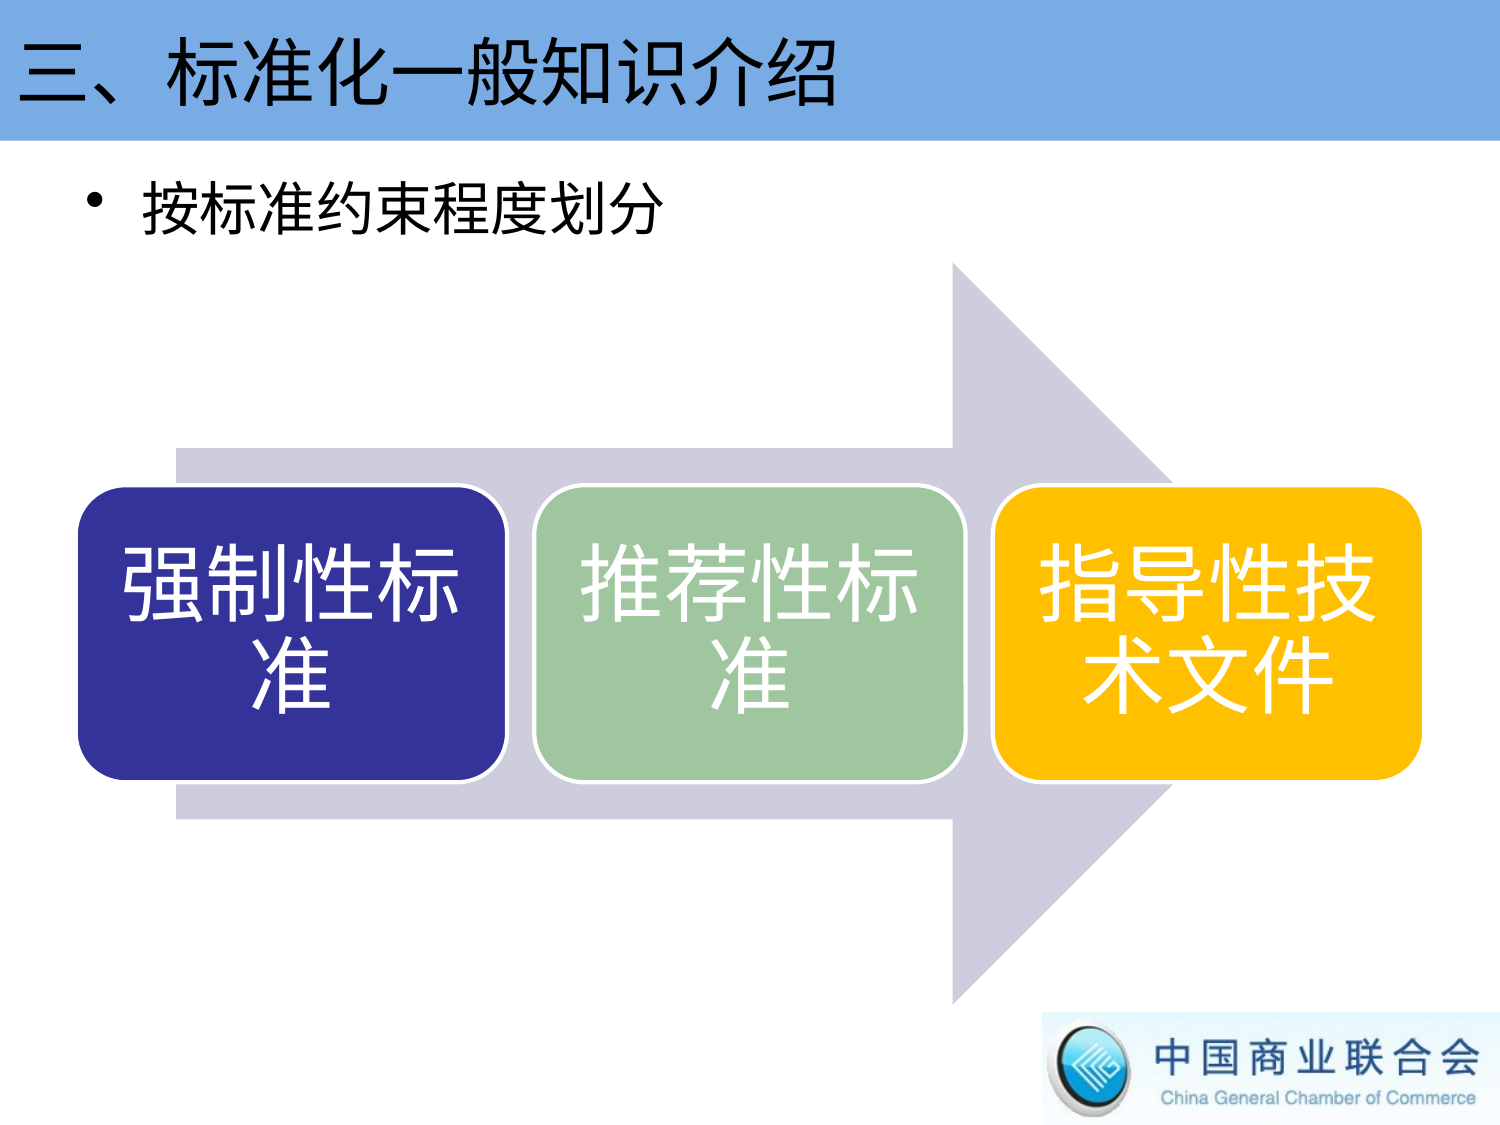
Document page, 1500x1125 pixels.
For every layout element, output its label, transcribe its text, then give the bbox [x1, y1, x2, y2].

text_box 三、标准化一般知识介绍 [0, 0, 1032, 141]
picture [1042, 1012, 1500, 1125]
text_box 按标准约束程度划分 [70, 164, 1379, 264]
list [74, 262, 1426, 1006]
